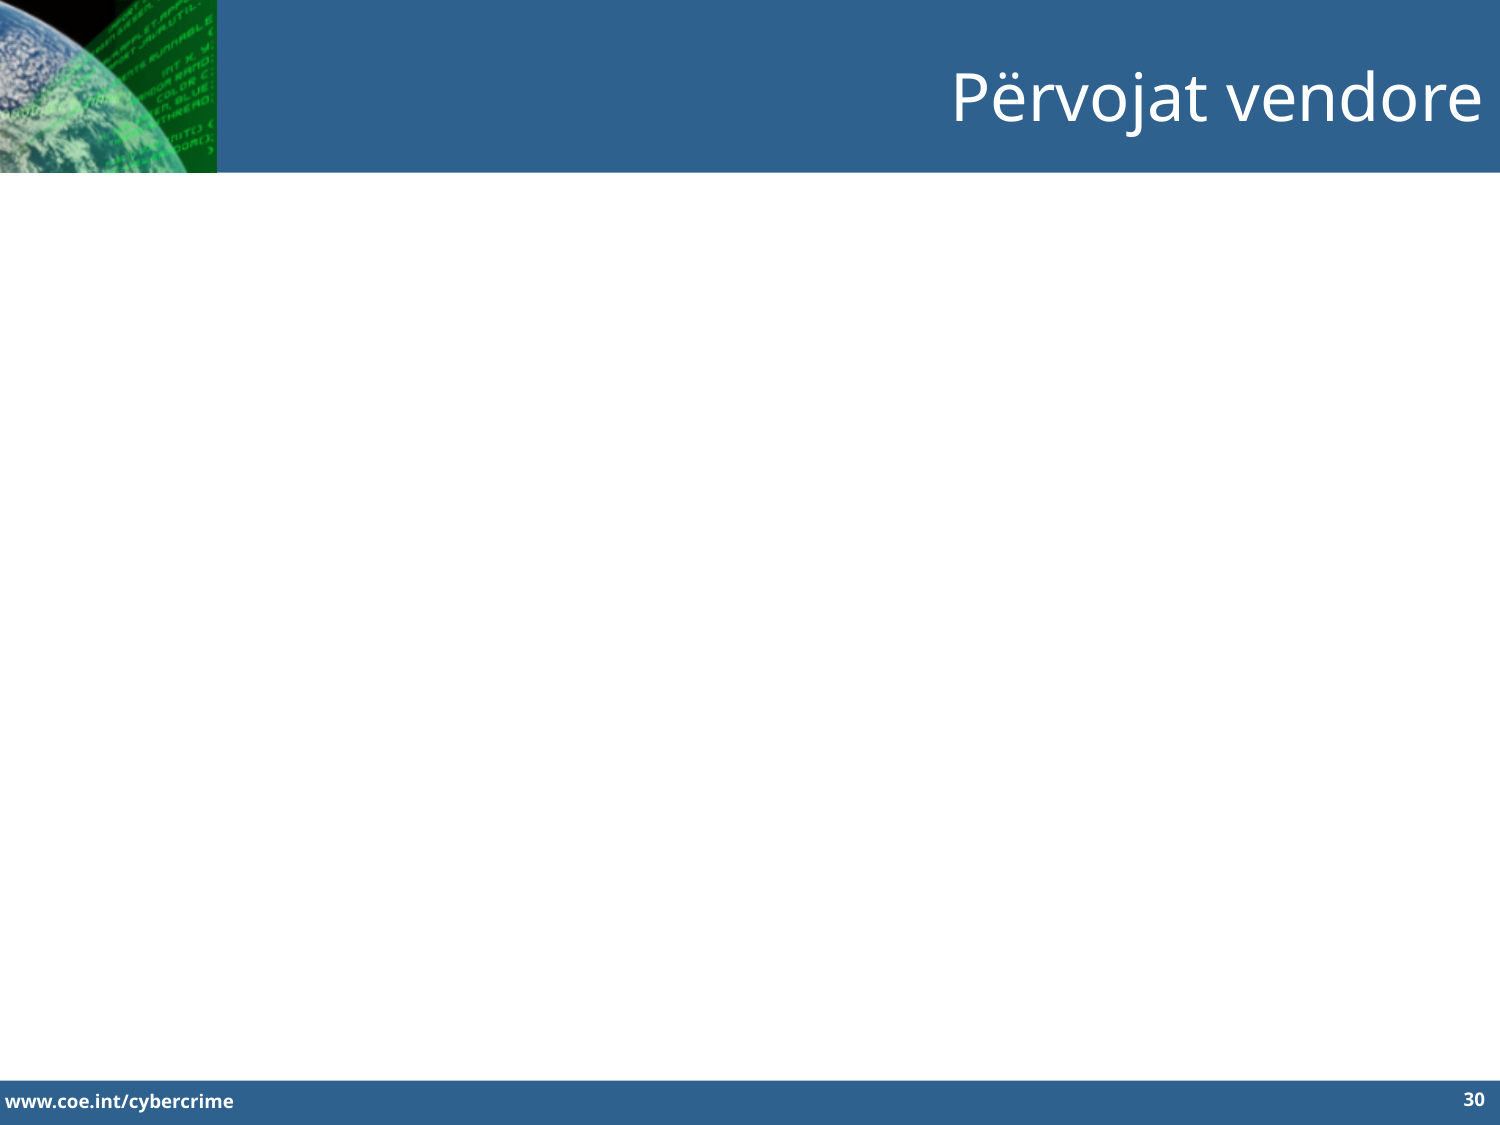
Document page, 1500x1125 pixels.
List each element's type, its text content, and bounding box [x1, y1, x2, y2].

text_box Përvojat vendore [309, 18, 1500, 171]
slide_number 30 [1162, 1080, 1500, 1125]
picture [0, 0, 217, 173]
